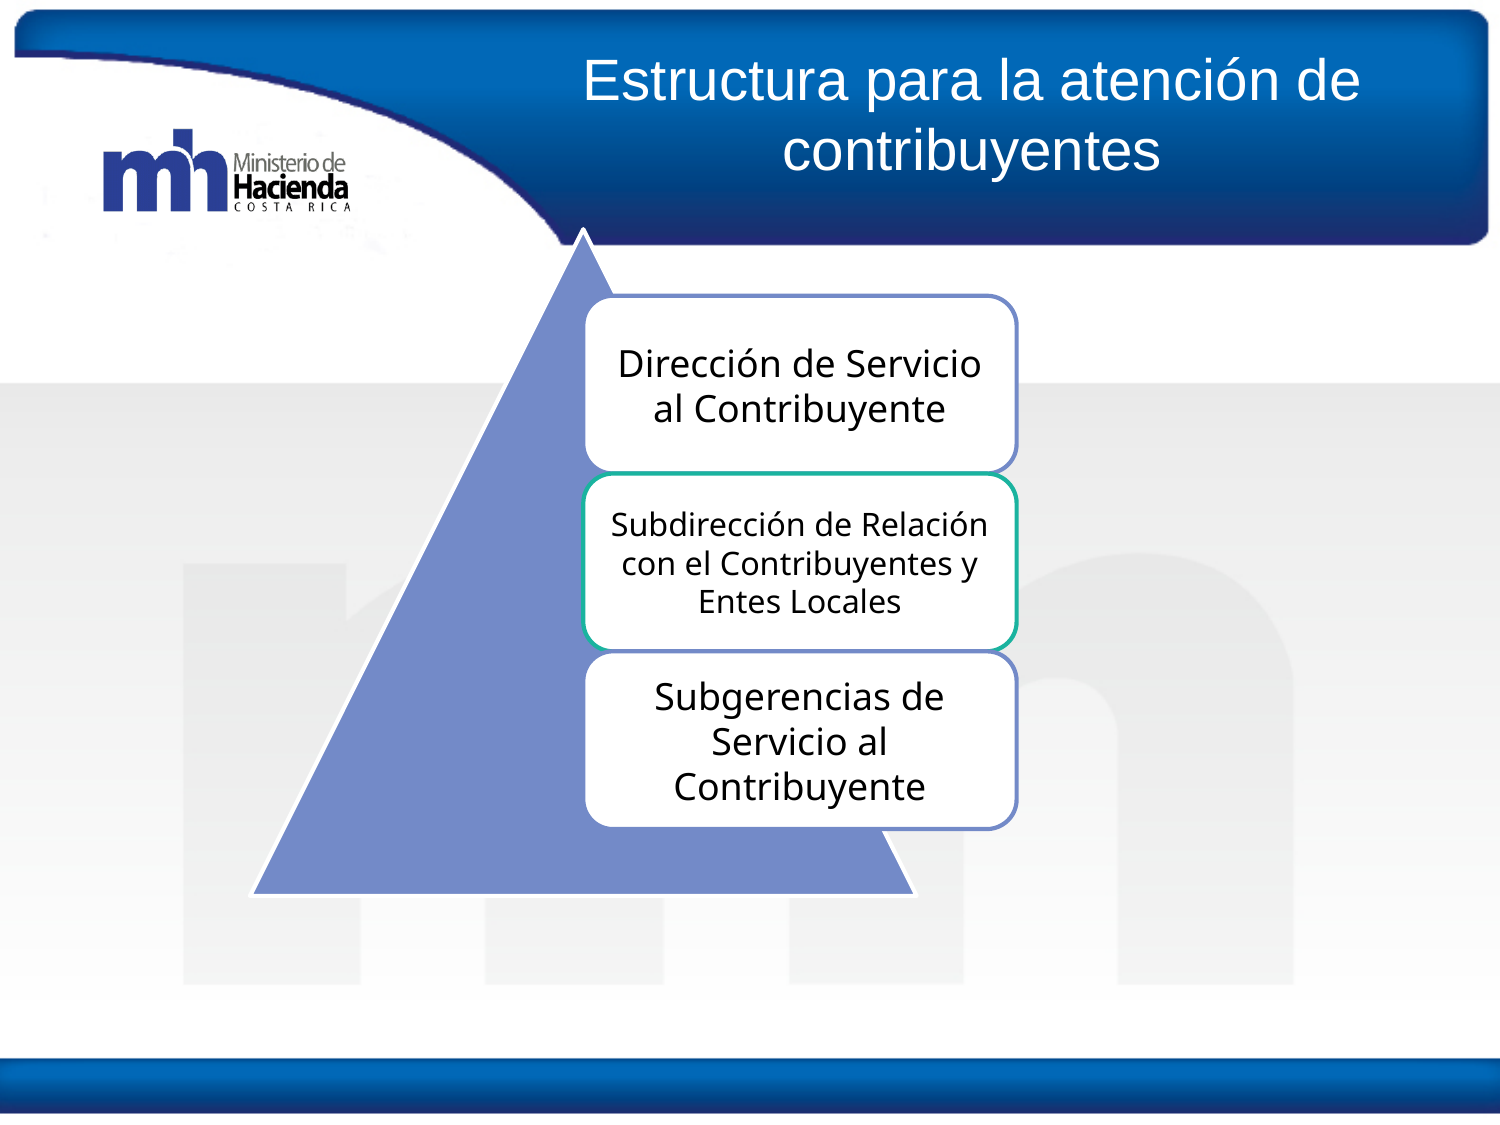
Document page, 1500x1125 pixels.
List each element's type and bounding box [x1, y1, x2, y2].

text_box [249, 228, 1251, 897]
picture [0, 0, 1500, 1125]
